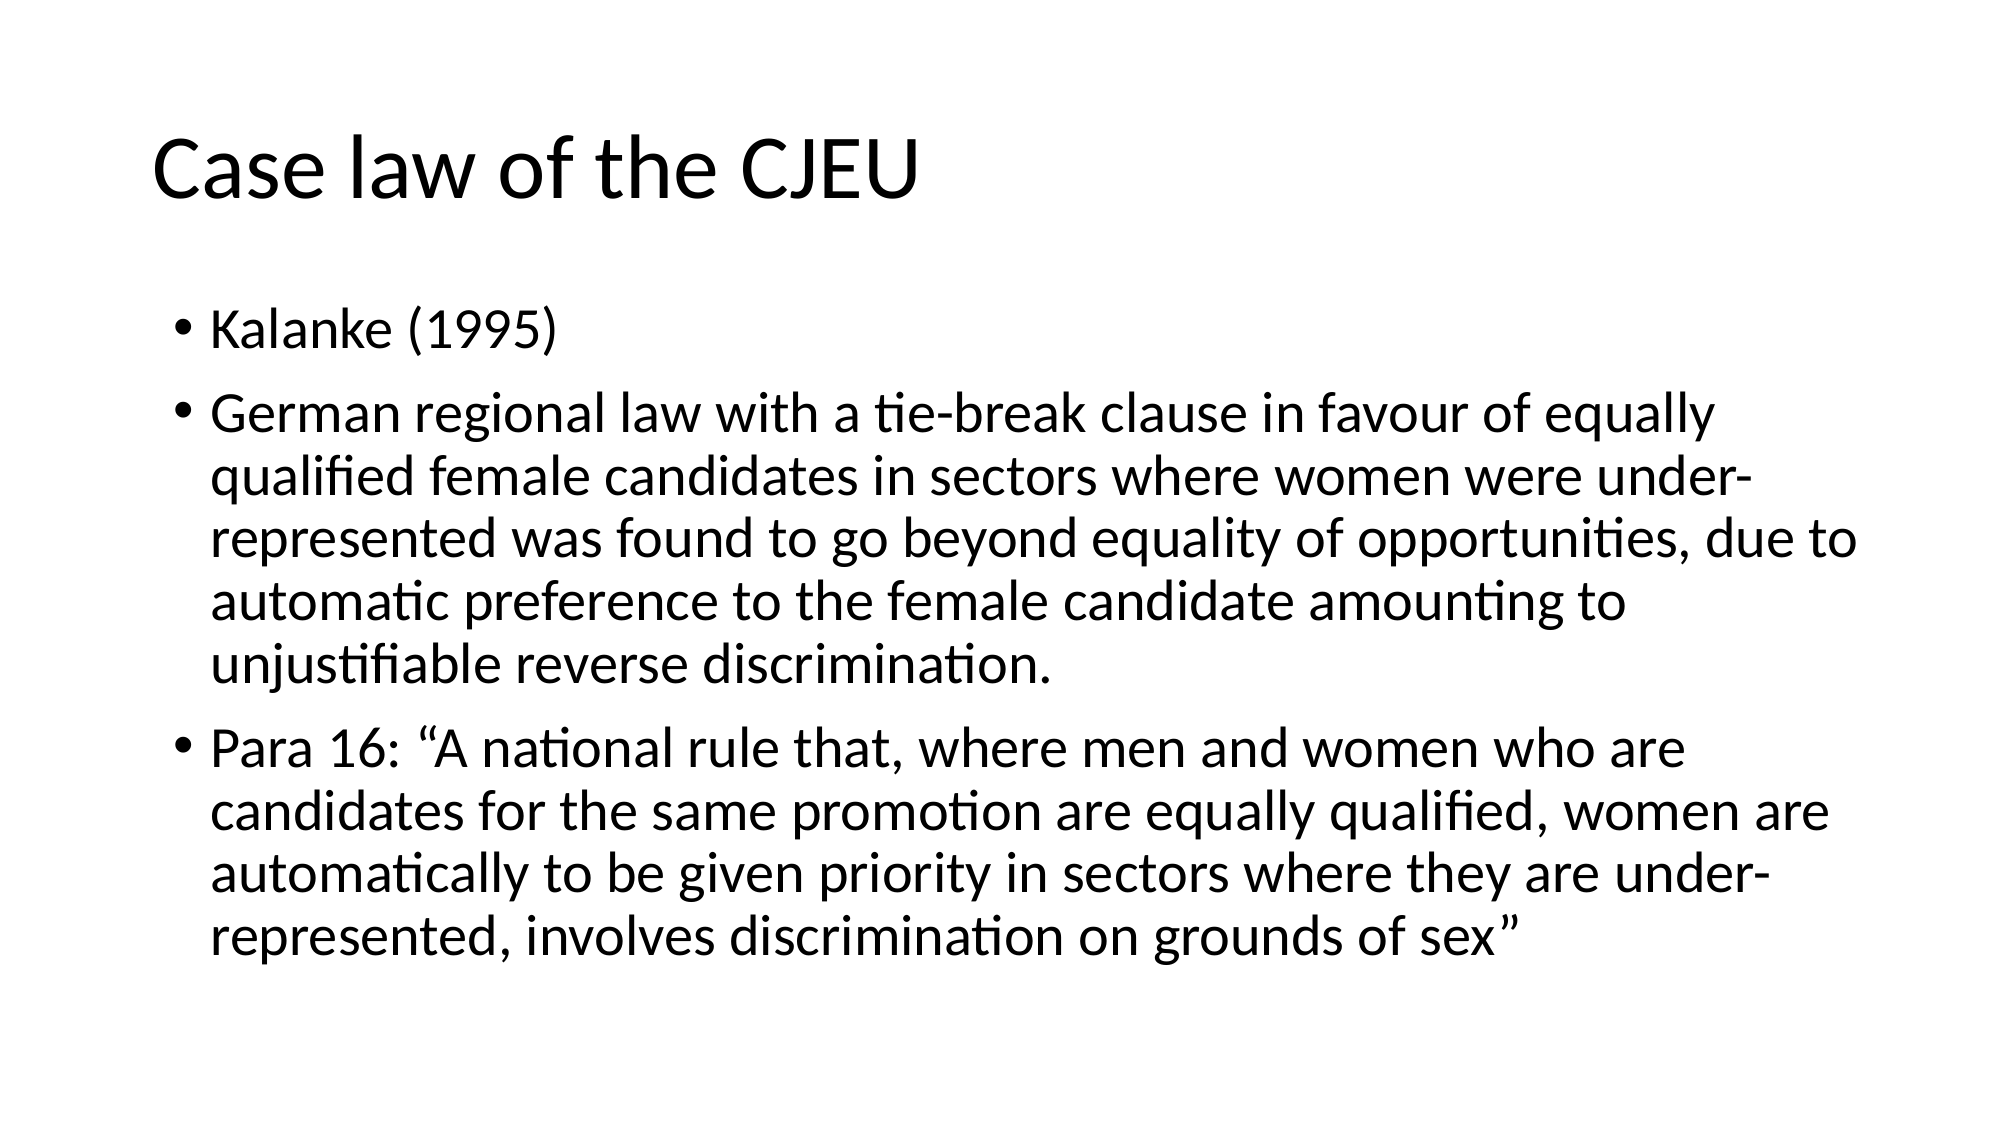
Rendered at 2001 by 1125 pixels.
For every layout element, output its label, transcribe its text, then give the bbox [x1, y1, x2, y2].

list Kalanke (1995) German regional law with a tie-break clause in favour of equally qualified female candidates in sectors where women were under-represented was found to go beyond equality of opportunities, due to automatic preference to the female candidate amounting to unjustifiable reverse discrimination. Para 16: “A national rule that, where men and women who are candidates for the same promotion are equally qualified, women are automatically to be given priority in sectors where they are under-represented, involves discrimination on grounds of sex” [158, 290, 1884, 1005]
title Case law of the CJEU [137, 59, 1863, 278]
